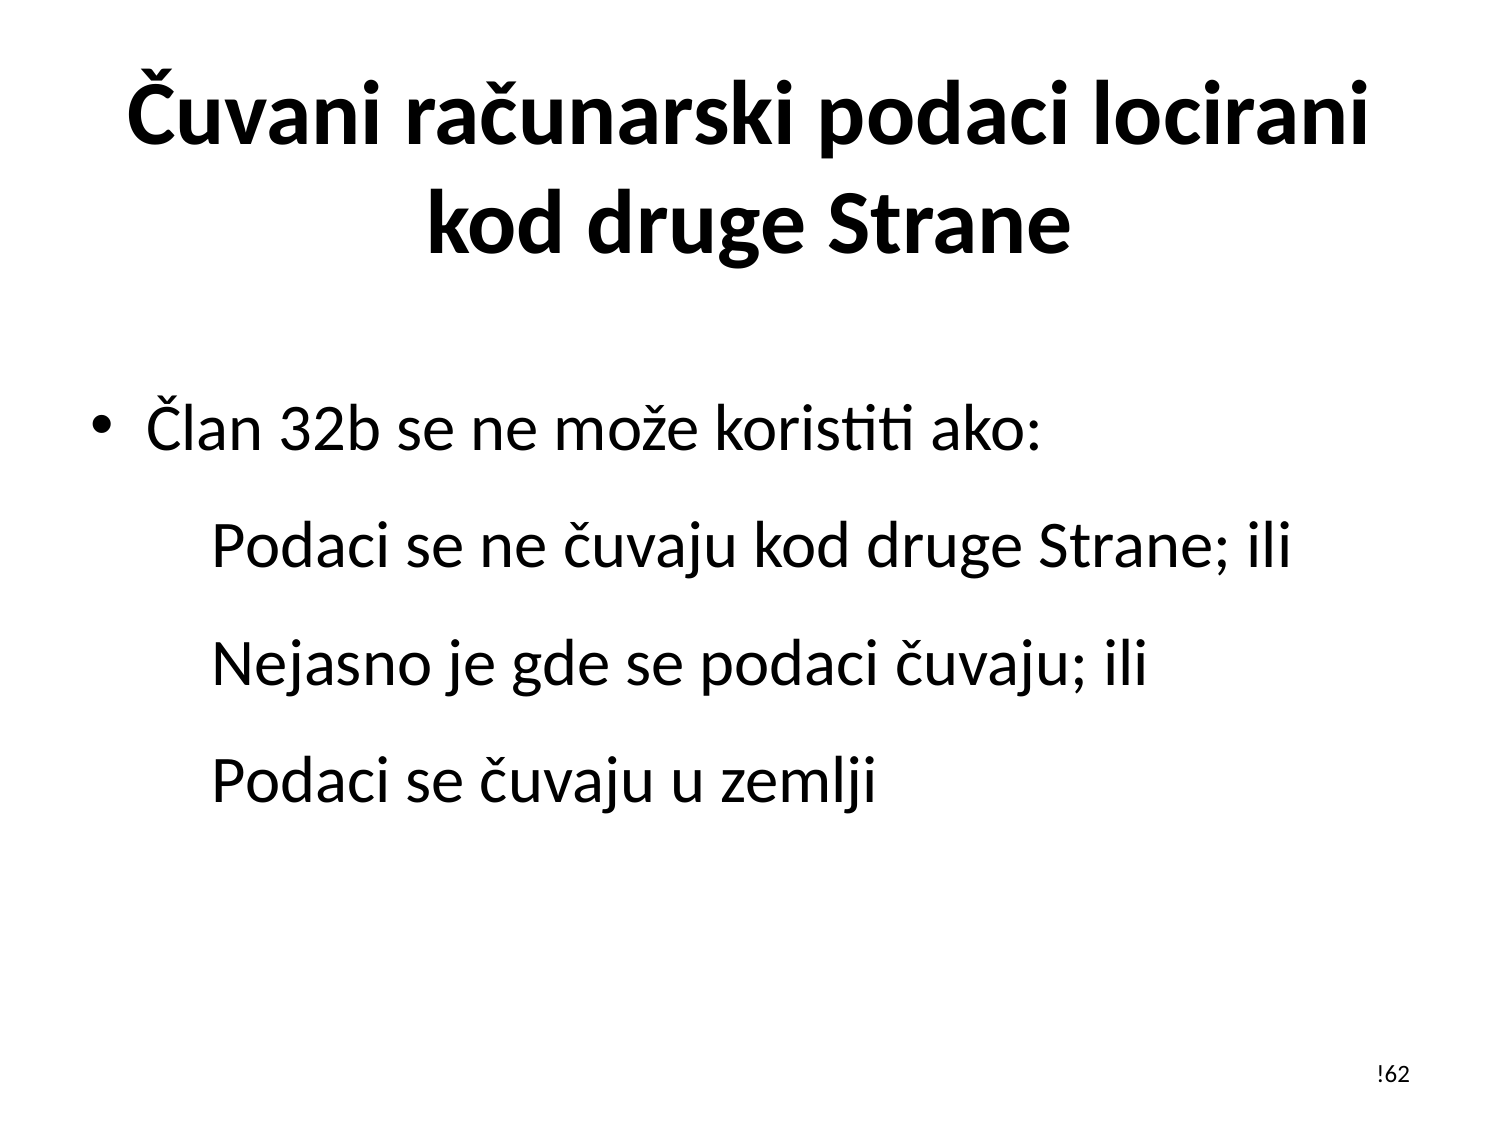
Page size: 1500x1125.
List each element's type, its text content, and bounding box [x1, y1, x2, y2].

list Član 32b se ne može koristiti ako: Podaci se ne čuvaju kod druge Strane; ili Nejasno je gde se podaci čuvaju; ili Podaci se čuvaju u zemlji [75, 376, 1425, 967]
slide_number !62 [1074, 1042, 1425, 1103]
title Čuvani računarski podaci locirani kod druge Strane [75, 45, 1425, 233]
